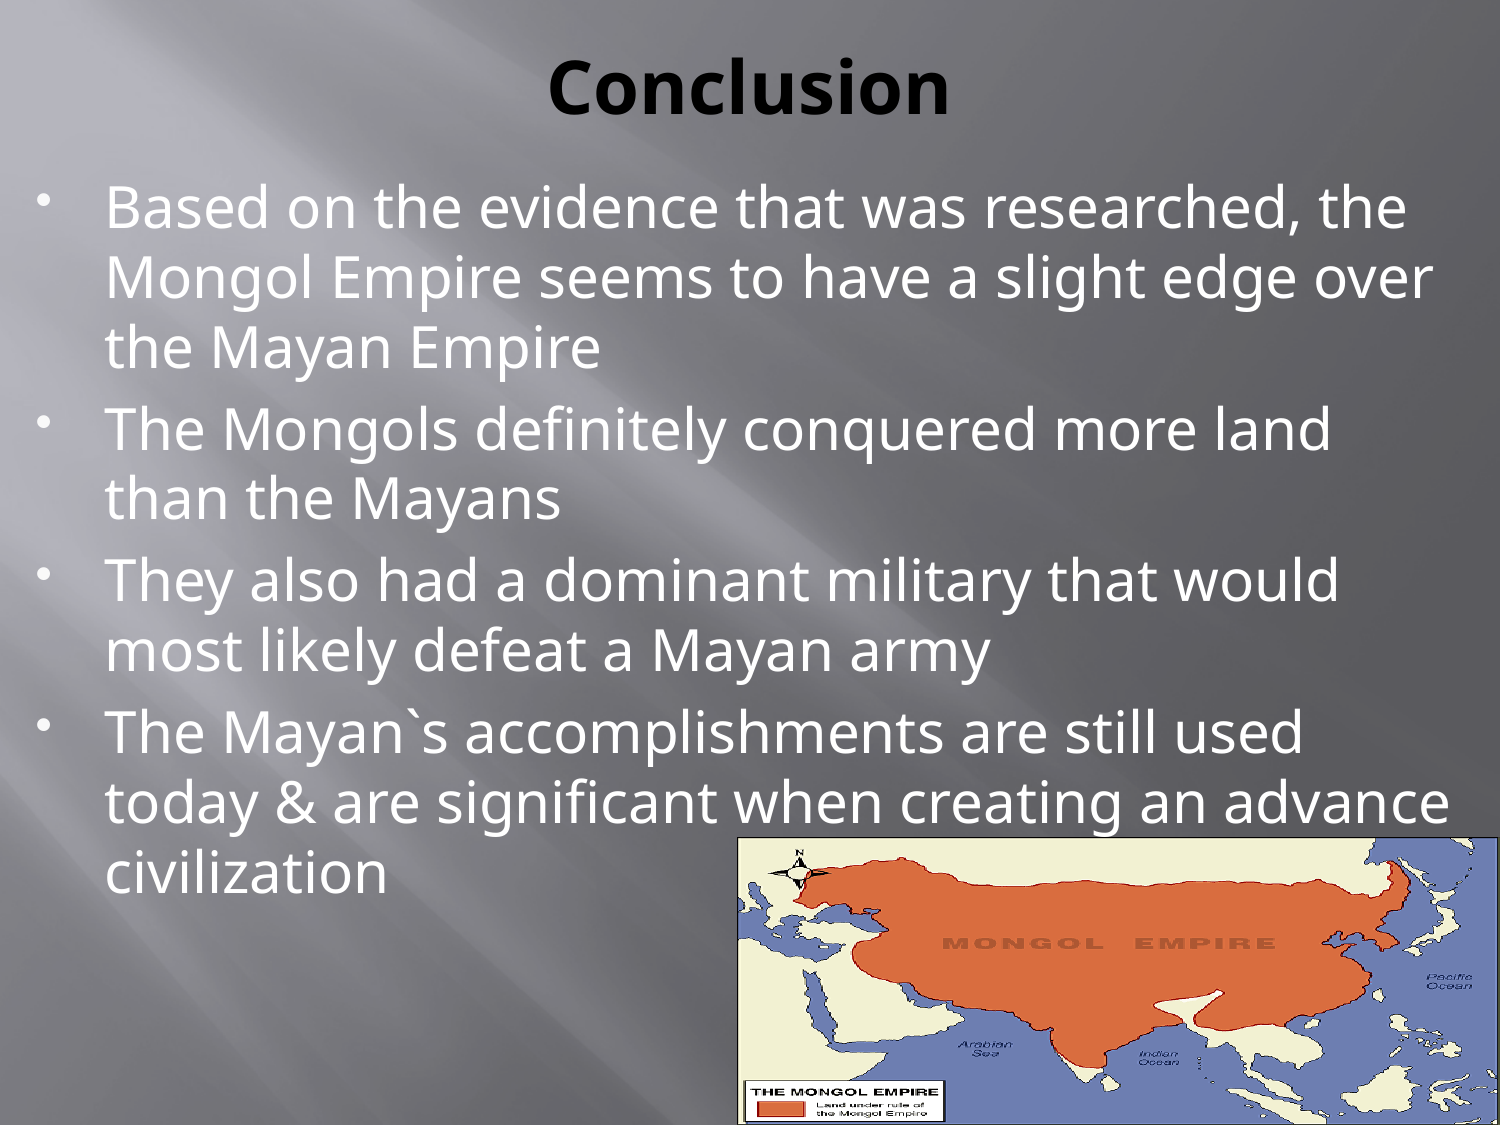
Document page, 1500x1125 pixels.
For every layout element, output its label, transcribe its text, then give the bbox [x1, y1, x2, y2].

title Conclusion [75, 32, 1425, 138]
picture [737, 837, 1500, 1125]
list Based on the evidence that was researched, the Mongol Empire seems to have a slight edge over the Mayan Empire The Mongols definitely conquered more land than the Mayans They also had a dominant military that would most likely defeat a Mayan army The Mayan`s accomplishments are still used today & are significant when creating an advance civilization [0, 162, 1488, 1036]
